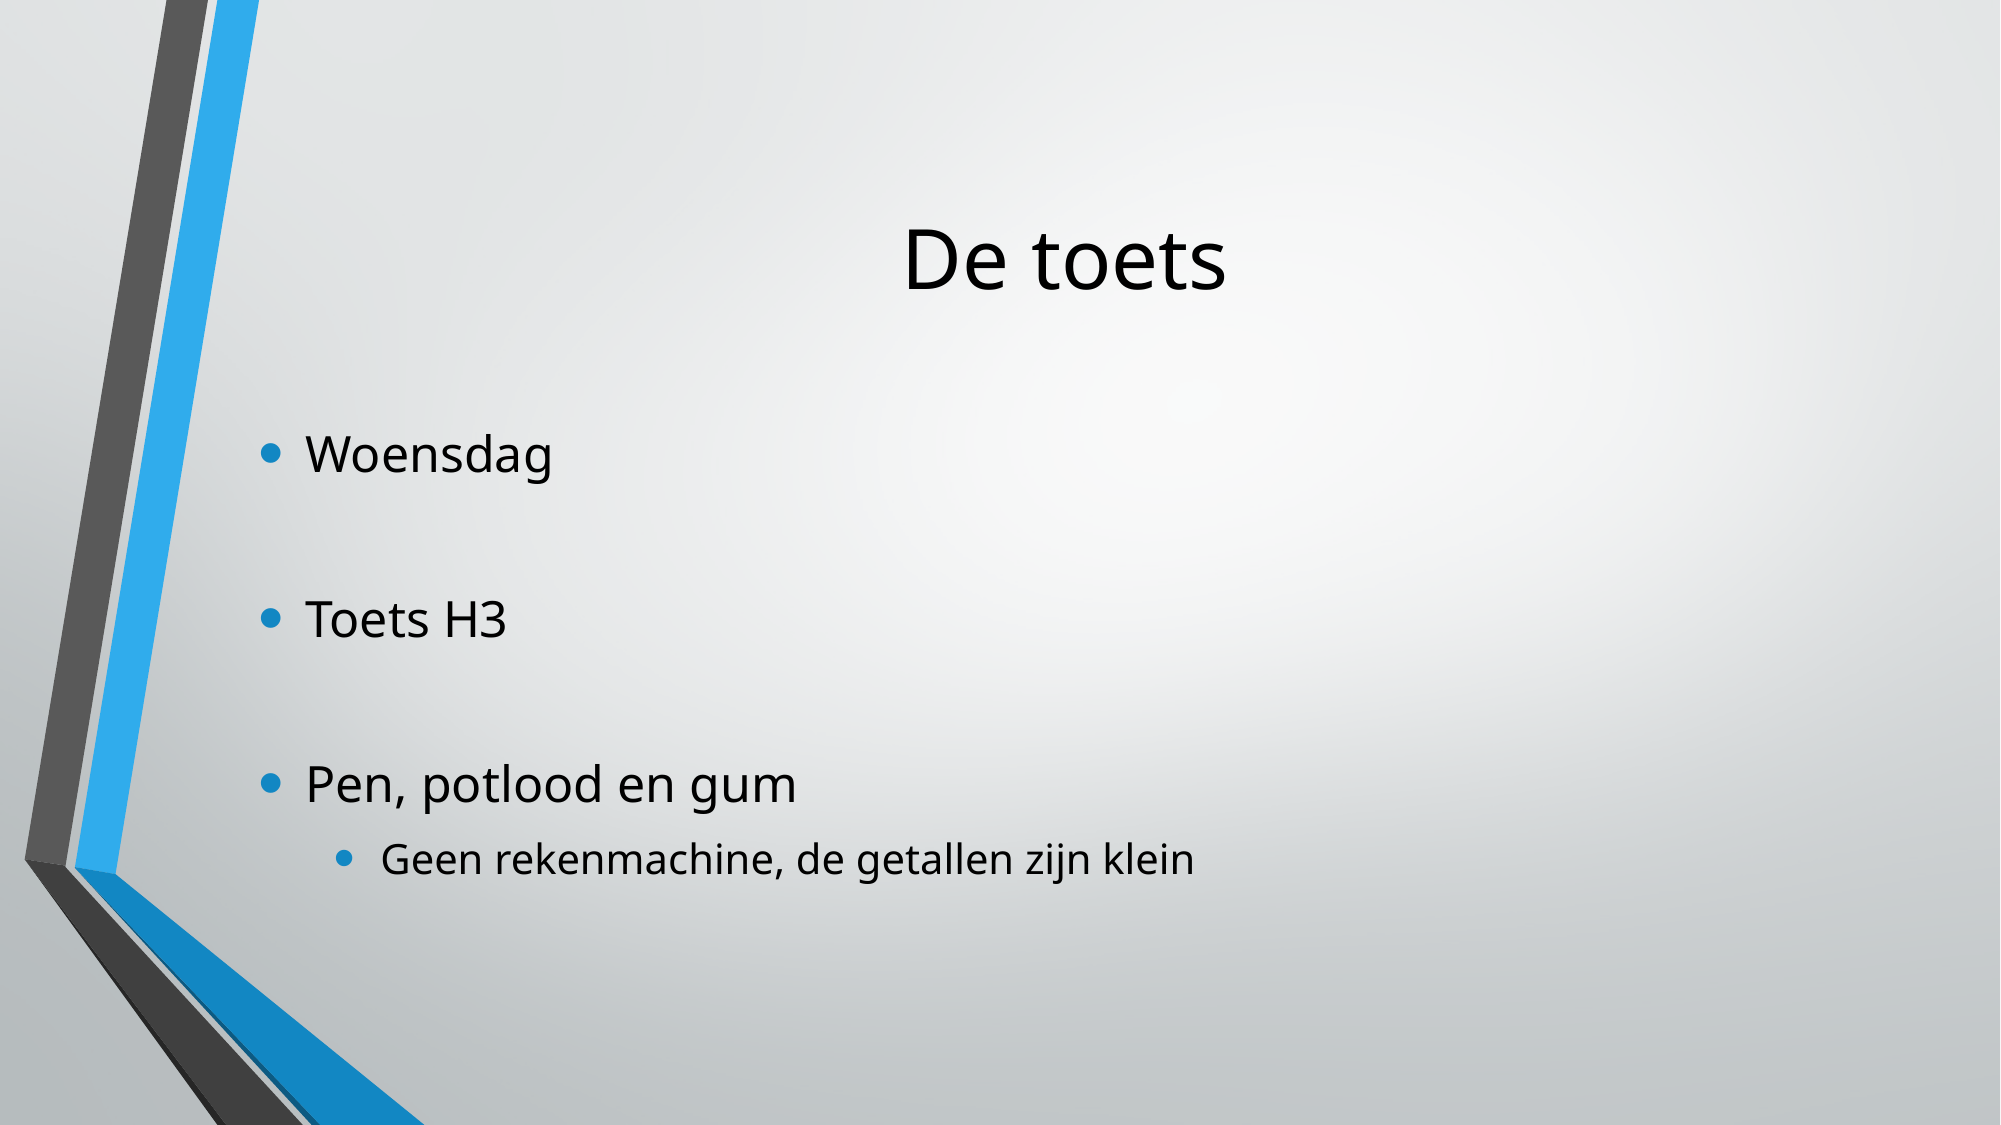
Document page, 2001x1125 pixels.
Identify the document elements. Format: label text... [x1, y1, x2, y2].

title De toets [243, 112, 1887, 400]
list Woensdag Toets H3 Pen, potlood en gum Geen rekenmachine, de getallen zijn klein [243, 437, 1887, 950]
